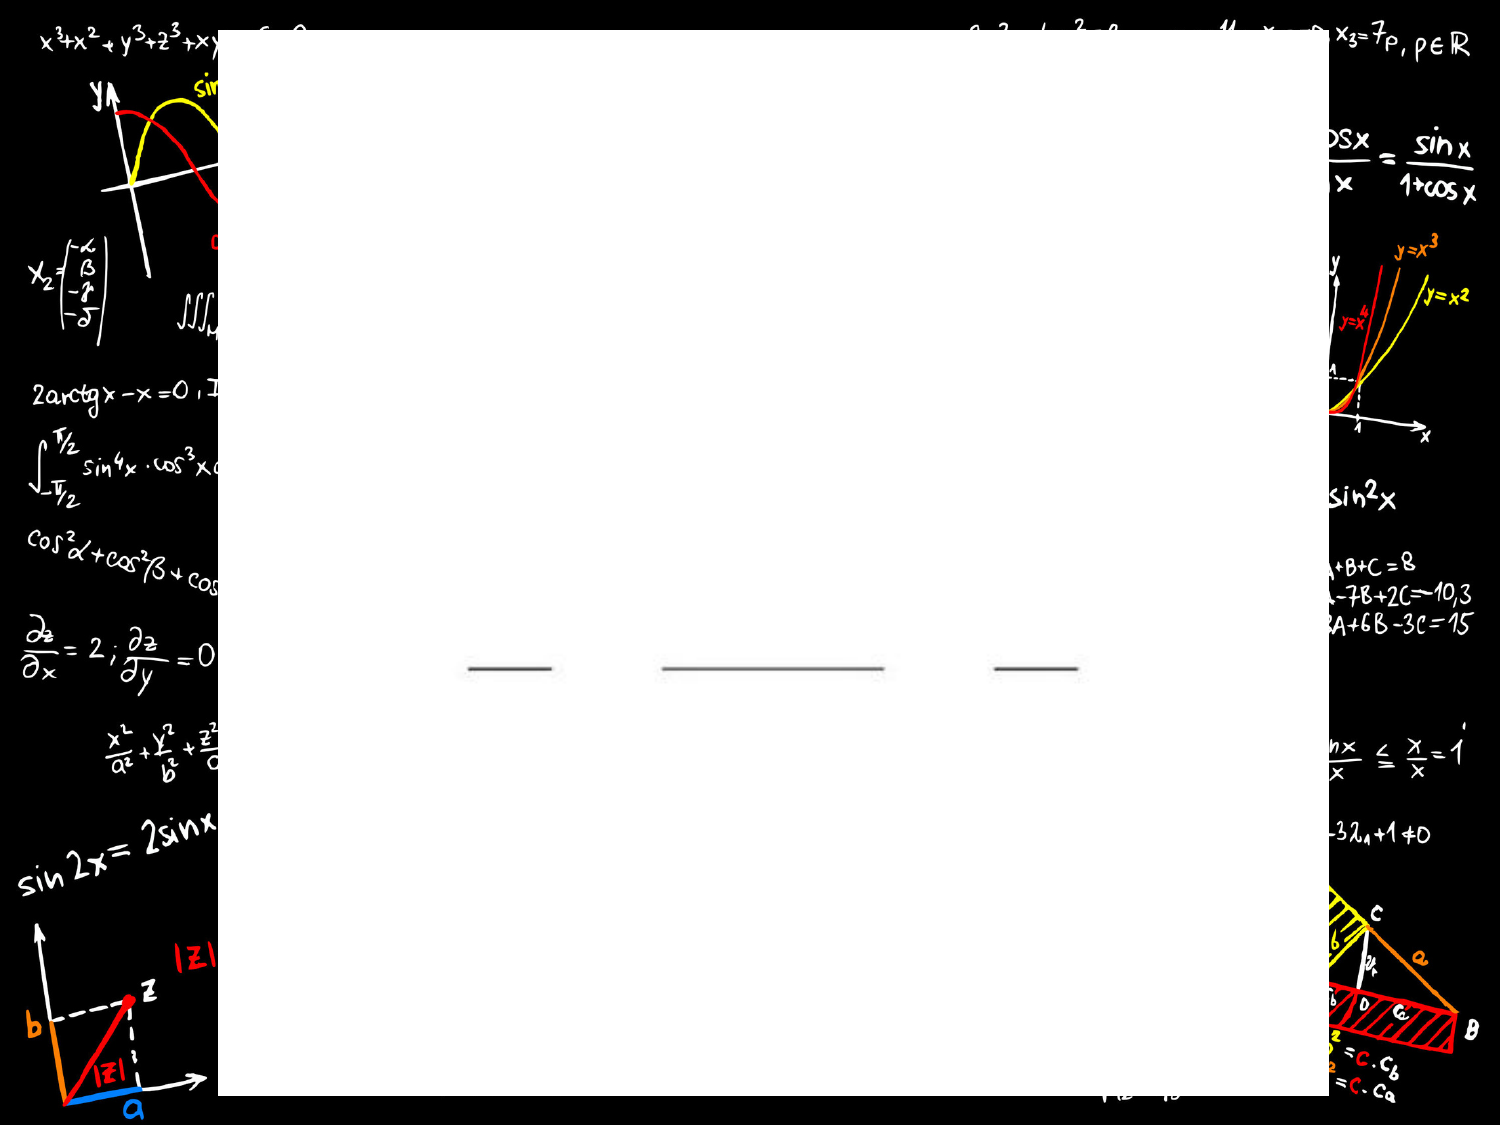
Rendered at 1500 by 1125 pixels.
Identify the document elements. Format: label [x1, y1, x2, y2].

picture [0, 0, 1500, 1125]
list [218, 30, 1329, 1097]
